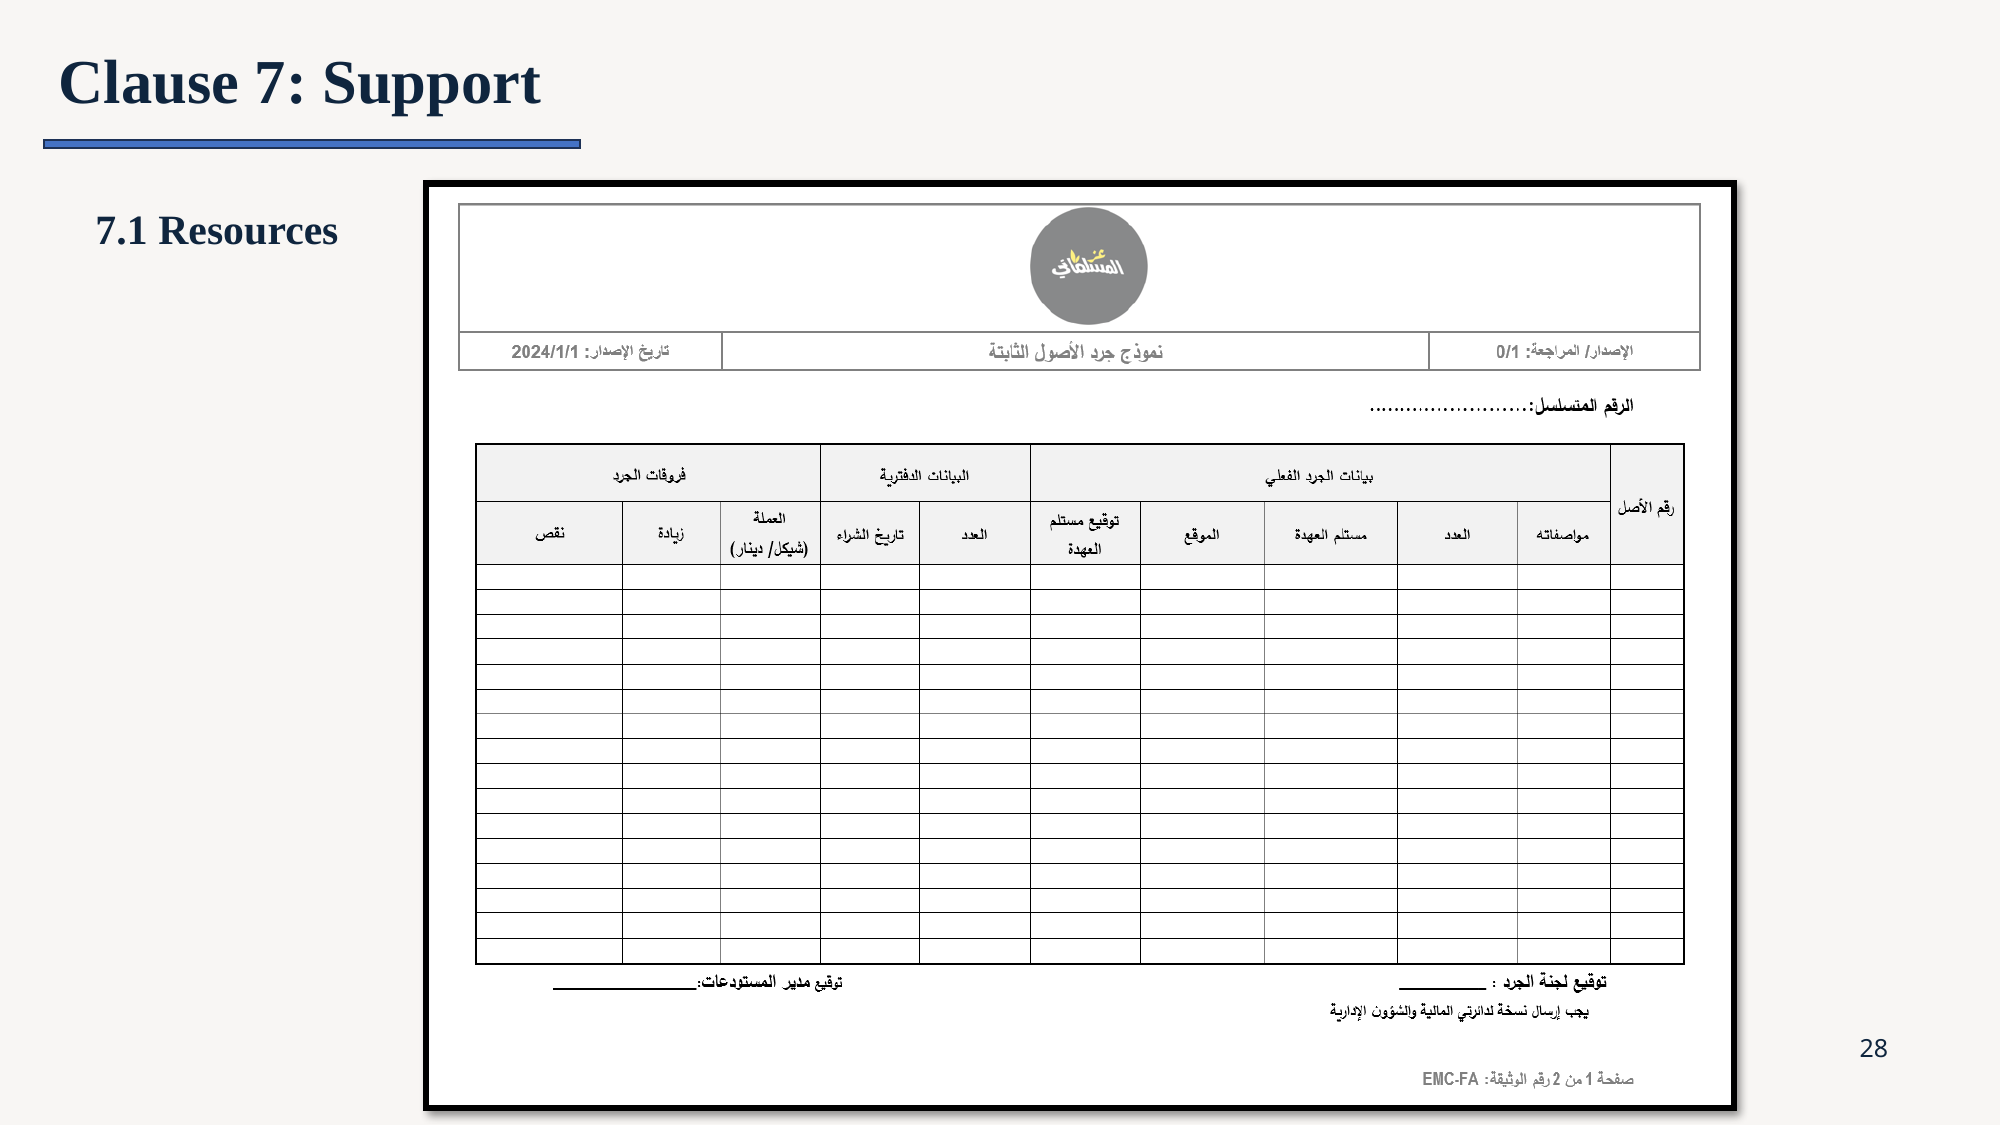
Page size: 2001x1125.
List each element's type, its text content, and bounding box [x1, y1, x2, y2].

picture [429, 186, 1731, 1106]
text_box 7.1 Resources [80, 178, 437, 261]
title Clause 7: Support [43, 26, 1283, 141]
text_box [43, 139, 581, 149]
slide_number 28 [1836, 1020, 1912, 1080]
